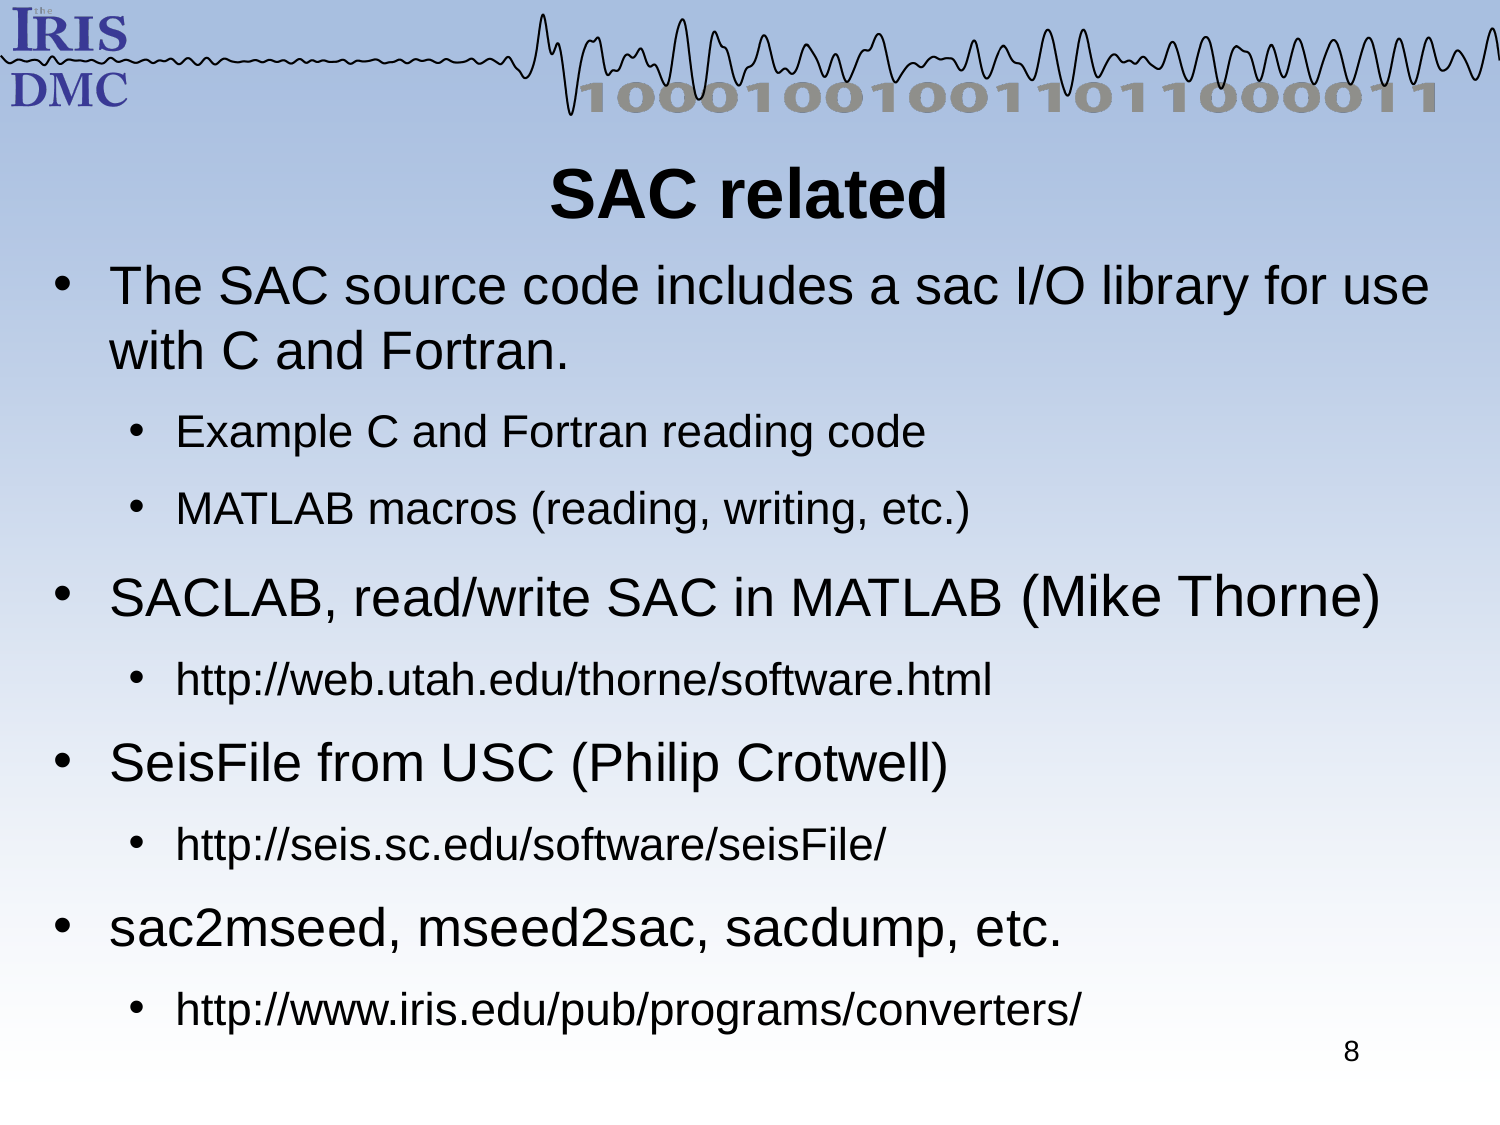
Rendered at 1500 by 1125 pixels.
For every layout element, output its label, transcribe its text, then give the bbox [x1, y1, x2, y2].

title SAC related [0, 127, 1500, 253]
slide_number 8 [1062, 1024, 1376, 1101]
picture [0, 0, 1500, 127]
picture [0, 253, 1500, 1125]
list The SAC source code includes a sac I/O library for use with C and Fortran. Example C and Fortran reading code MATLAB macros (reading, writing, etc.) SACLAB, read/write SAC in MATLAB (Mike Thorne) http://web.utah.edu/thorne/software.html SeisFile from USC (Philip Crotwell) http://seis.sc.edu/software/seisFile/ sac2mseed, mseed2sac, sacdump, etc. http://www.iris.edu/pub/programs/converters/ [38, 242, 1465, 1063]
